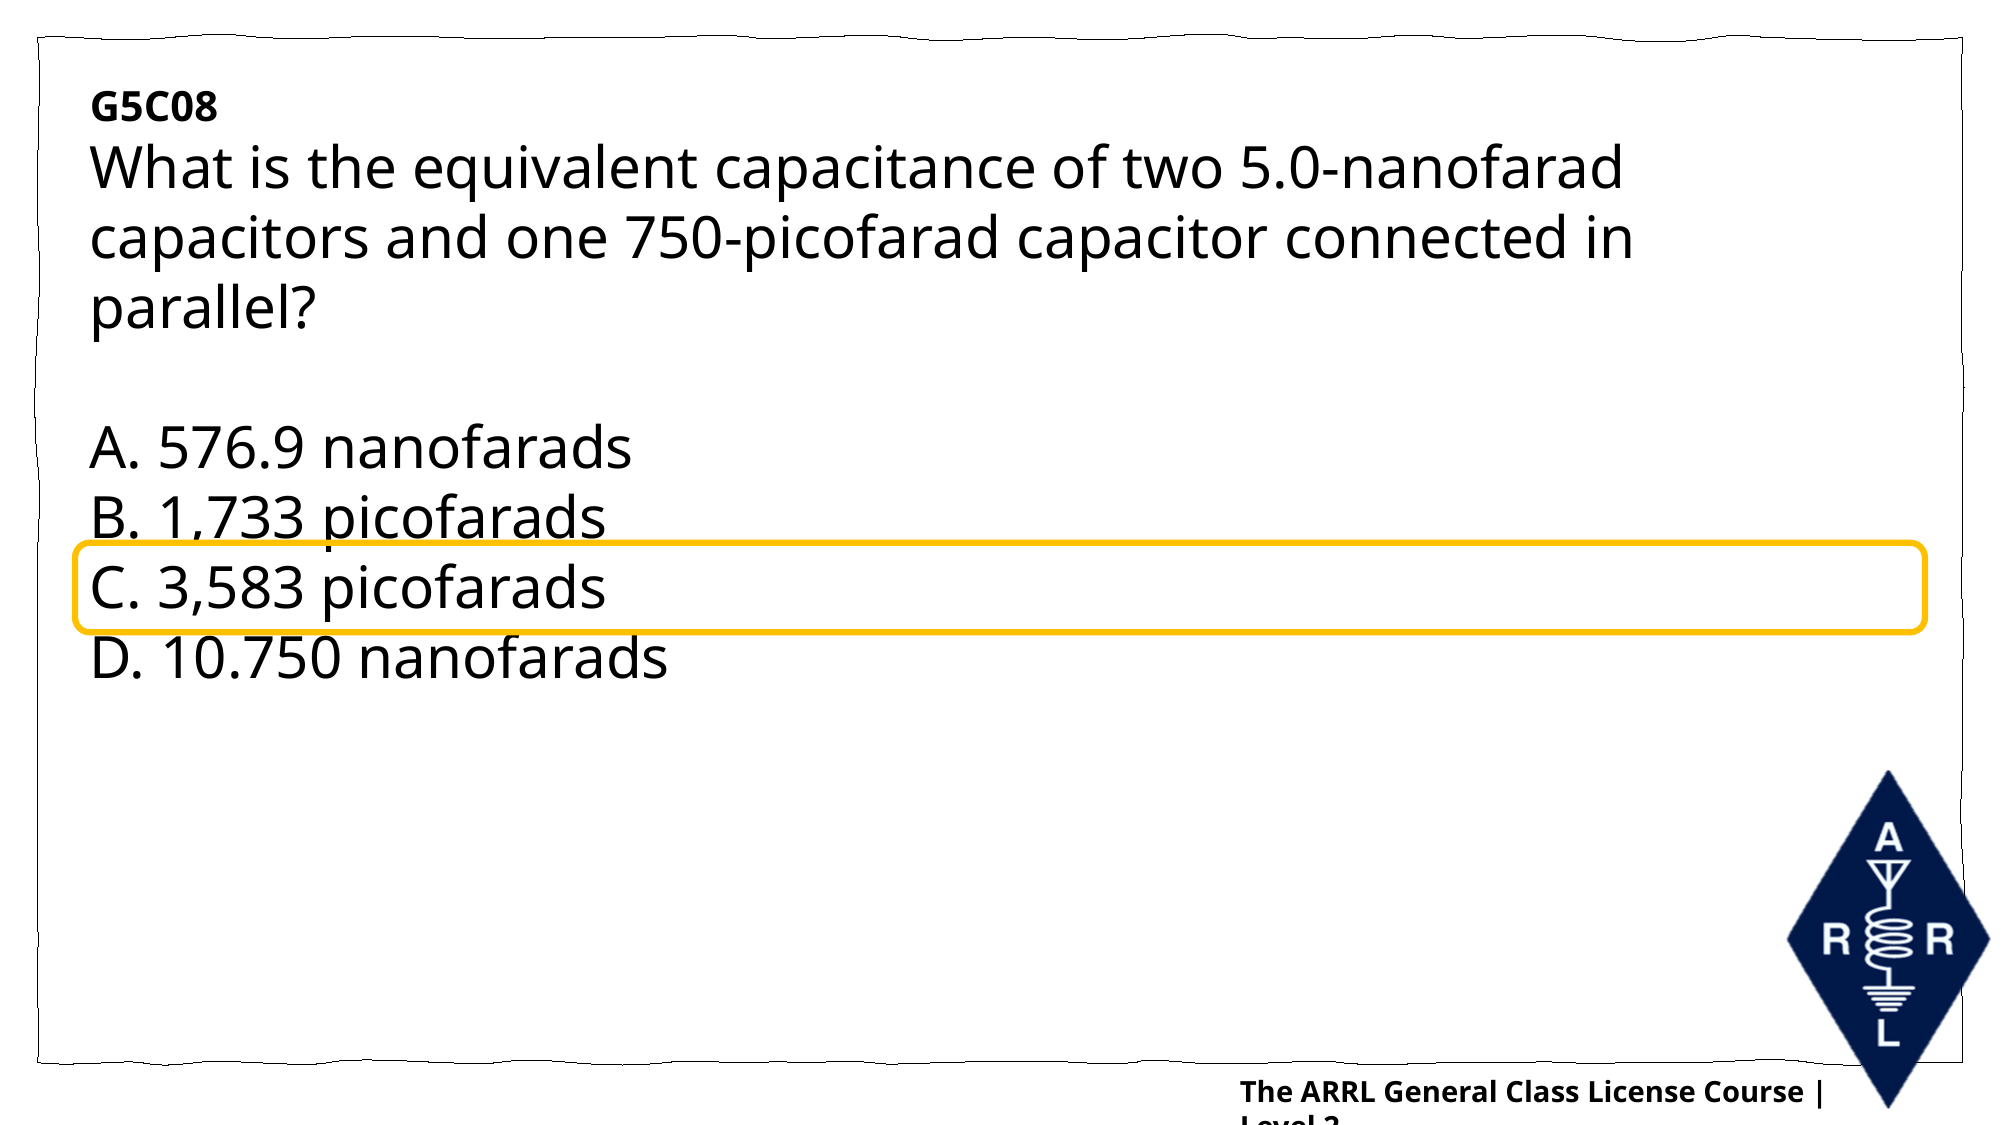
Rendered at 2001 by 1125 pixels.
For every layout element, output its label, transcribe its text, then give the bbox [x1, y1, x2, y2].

text_box G5C08 What is the equivalent capacitance of two 5.0-nanofarad capacitors and one 750-picofarad capacitor connected in parallel? A. 576.9 nanofarads B. 1,733 picofarads C. 3,583 picofarads D. 10.750 nanofarads [75, 626, 1850, 698]
text_box [73, 541, 1927, 634]
text_box G5C08 What is the equivalent capacitance of two 5.0-nanofarad capacitors and one 750-picofarad capacitor connected in parallel? A. 576.9 nanofarads B. 1,733 picofarads C. 3,583 picofarads D. 10.750 nanofarads [75, 72, 1850, 549]
picture [1773, 752, 1999, 1125]
